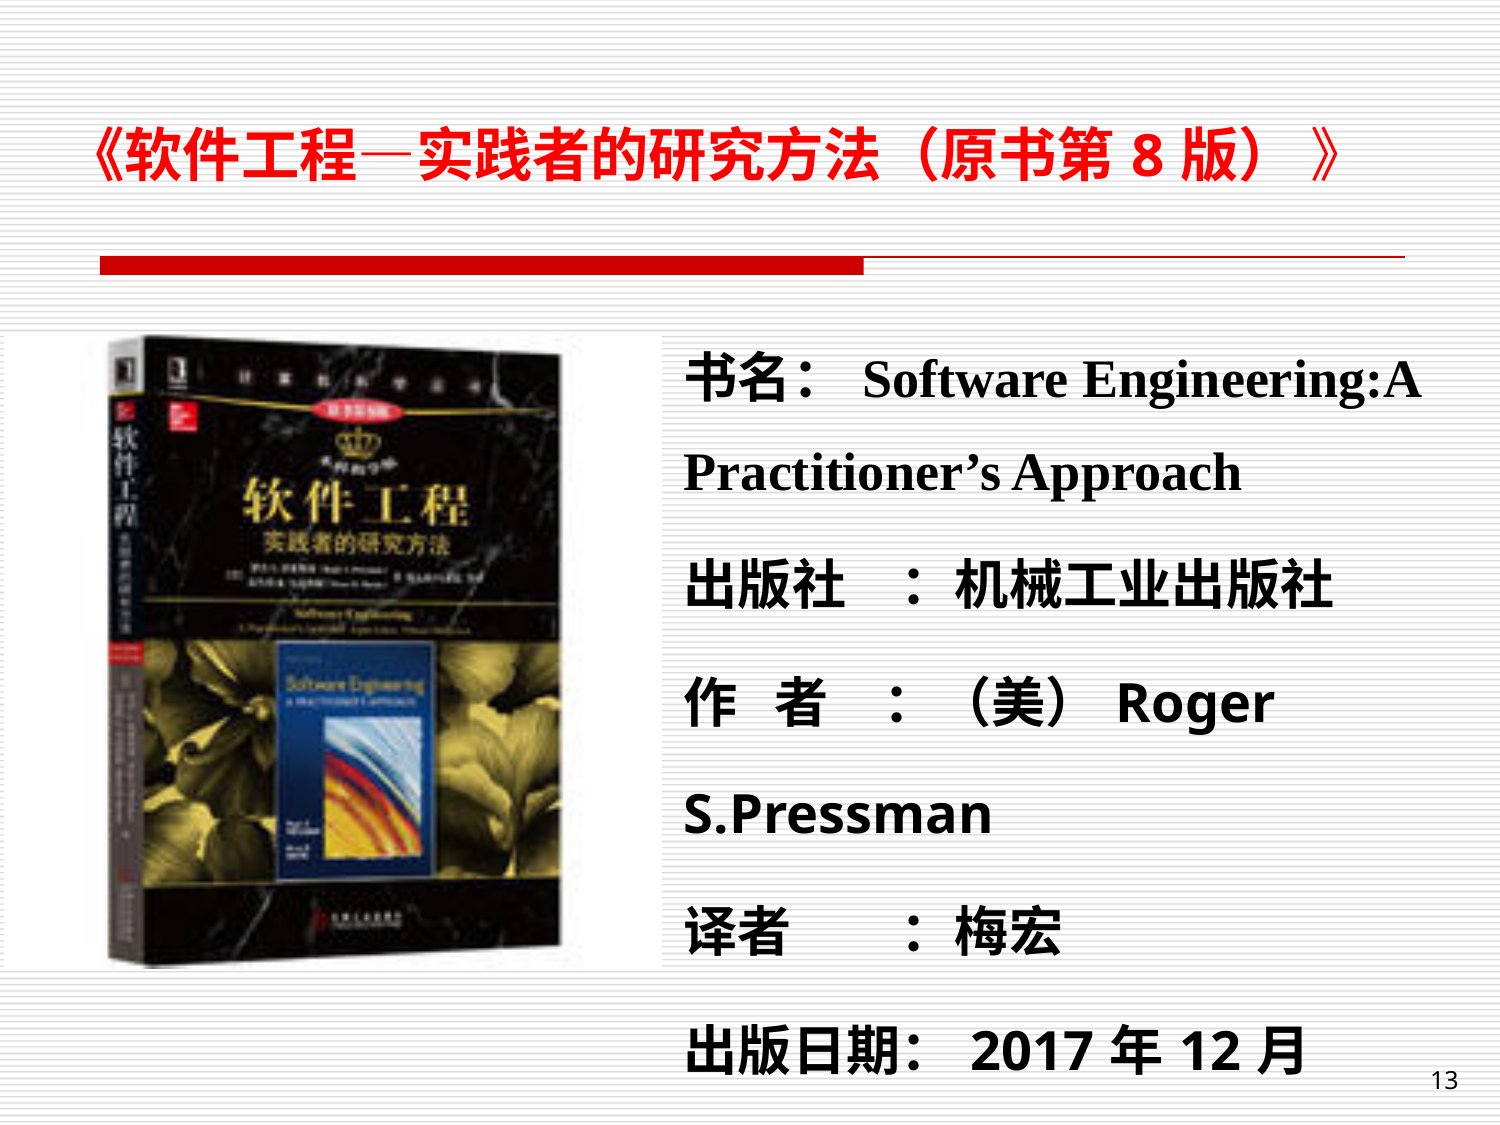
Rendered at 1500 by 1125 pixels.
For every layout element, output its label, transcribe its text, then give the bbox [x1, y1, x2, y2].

table_header 书名：Software Engineering:A Practitioner’s Approach 出版社 ：机械工业出版社 作 者 ：（美）Roger S.Pressman 译者 ：梅宏 出版日期：2017年12月 [669, 287, 1471, 1125]
picture [0, 0, 1500, 1125]
table_header 《软件工程—实践者的研究方法（原书第8版） 》 [0, 101, 1435, 200]
